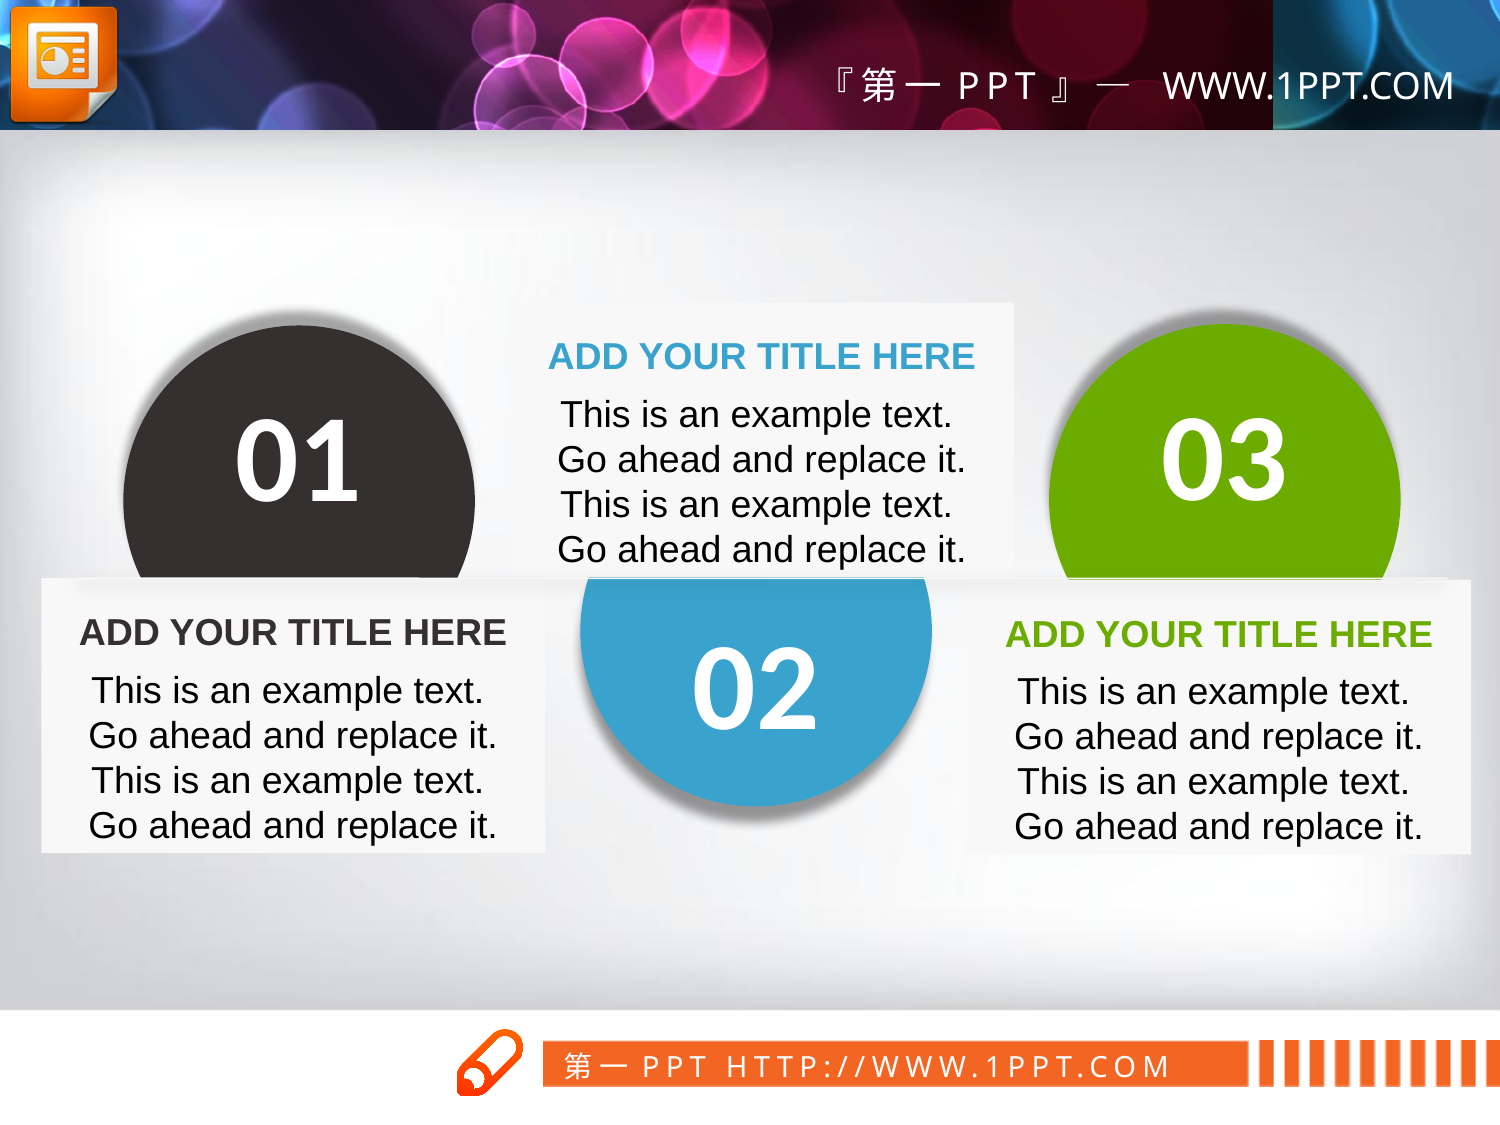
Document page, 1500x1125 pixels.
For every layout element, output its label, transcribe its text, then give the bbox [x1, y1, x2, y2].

text_box 02 [578, 590, 934, 809]
text_box 03 [1046, 321, 1403, 575]
picture [0, 0, 1500, 1012]
text_box 01 [121, 323, 477, 575]
text_box ADD YOUR TITLE HERE This is an example text. Go ahead and replace it. This is an example text. Go ahead and replace it. [510, 302, 1014, 575]
text_box ADD YOUR TITLE HERE This is an example text. Go ahead and replace it. This is an example text. Go ahead and replace it. [967, 579, 1471, 855]
picture [543, 1040, 1500, 1087]
text_box ADD YOUR TITLE HERE This is an example text. Go ahead and replace it. This is an example text. Go ahead and replace it. [41, 578, 546, 853]
